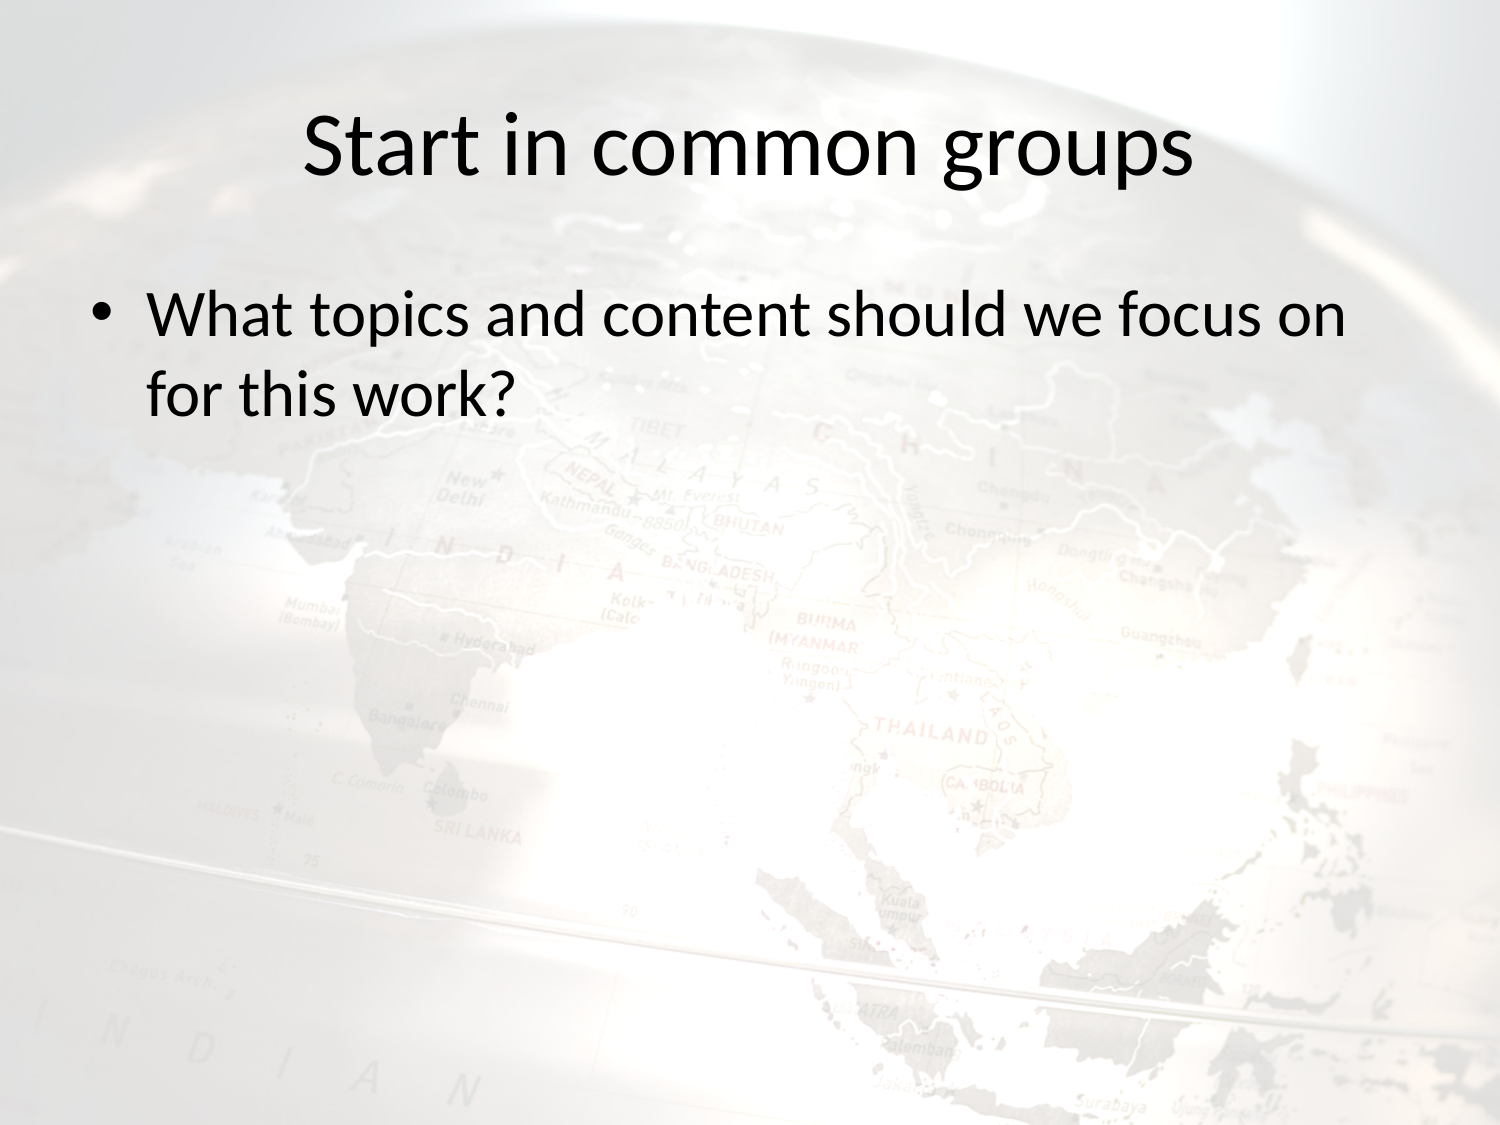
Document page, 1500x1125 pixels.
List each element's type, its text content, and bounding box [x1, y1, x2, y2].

title Start in common groups [75, 45, 1425, 233]
list What topics and content should we focus on for this work? [75, 262, 1425, 1005]
